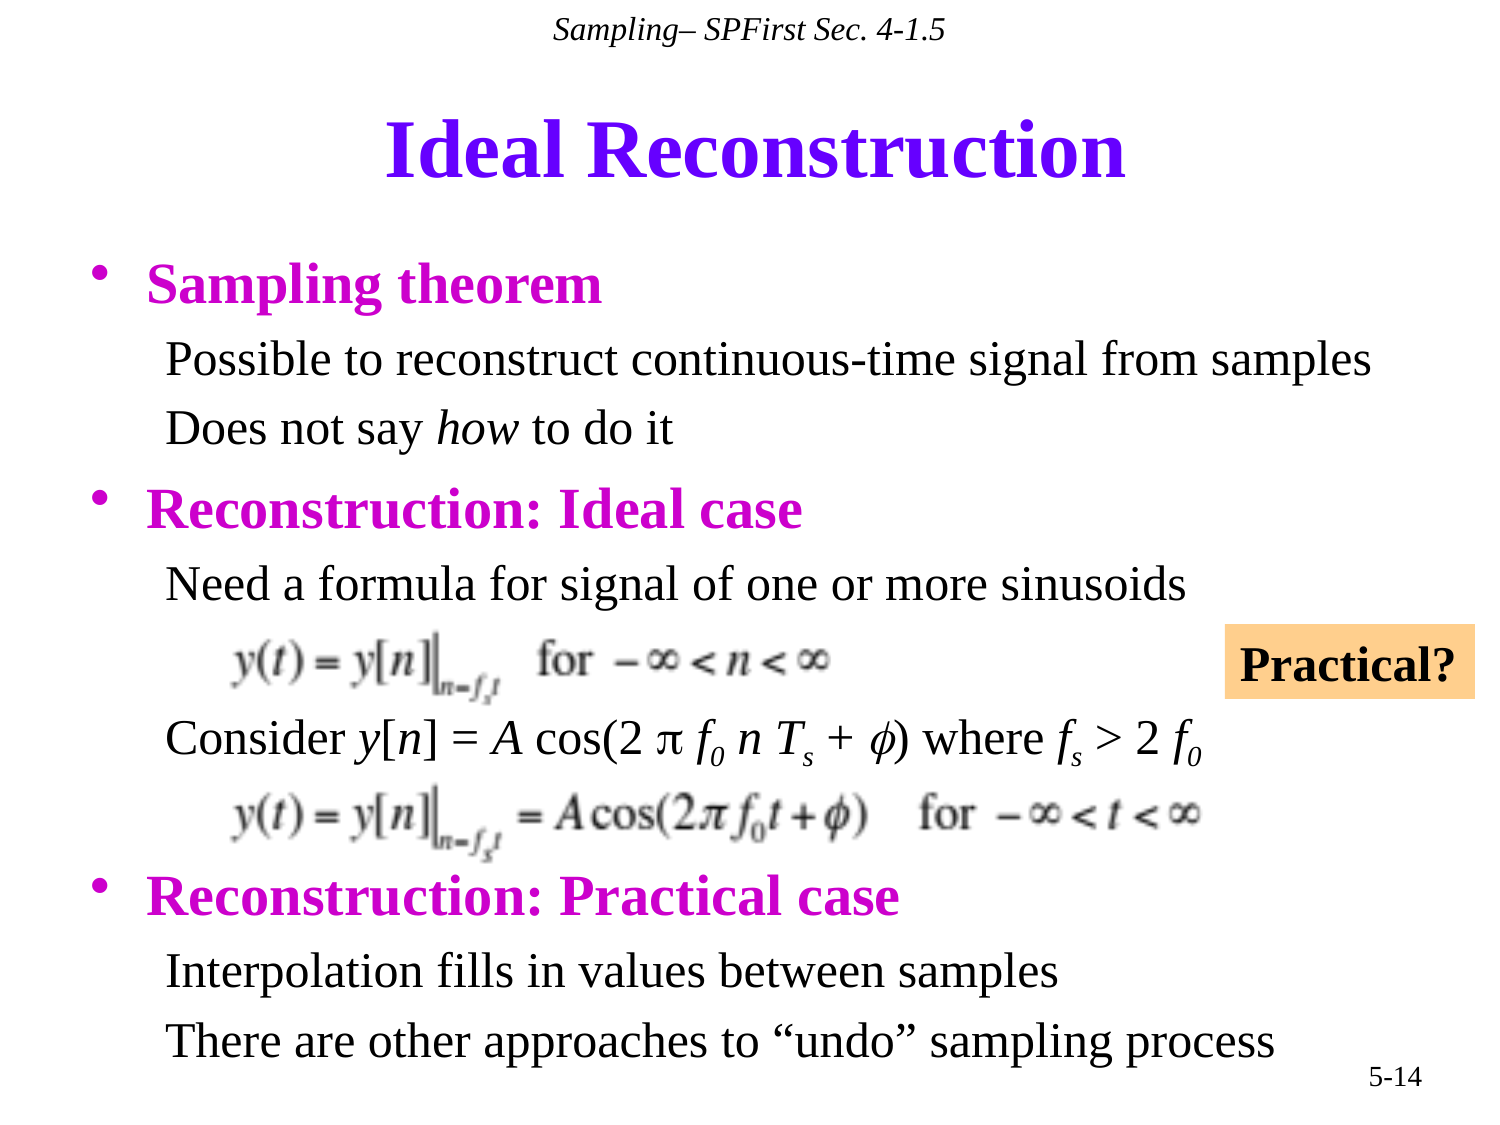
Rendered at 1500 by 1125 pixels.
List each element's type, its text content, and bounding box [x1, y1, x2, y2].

text_box Reconstruction: Ideal case Need a formula for signal of one or more sinusoids Consider y[n] = A cos(2 p f0 n Ts + f) where fs > 2 f0 [74, 462, 1438, 825]
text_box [224, 624, 832, 711]
title Ideal Reconstruction [75, 55, 1438, 237]
text_box Reconstruction: Practical case Interpolation fills in values between samples There are other approaches to “undo” sampling process [74, 849, 1438, 1125]
text_box Sampling– SPFirst Sec. 4-1.5 [0, 0, 1500, 55]
text_box Practical? [1438, 624, 1475, 699]
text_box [224, 777, 1204, 868]
list Sampling theorem Possible to reconstruct continuous-time signal from samples Does not say how to do it [75, 237, 1438, 462]
